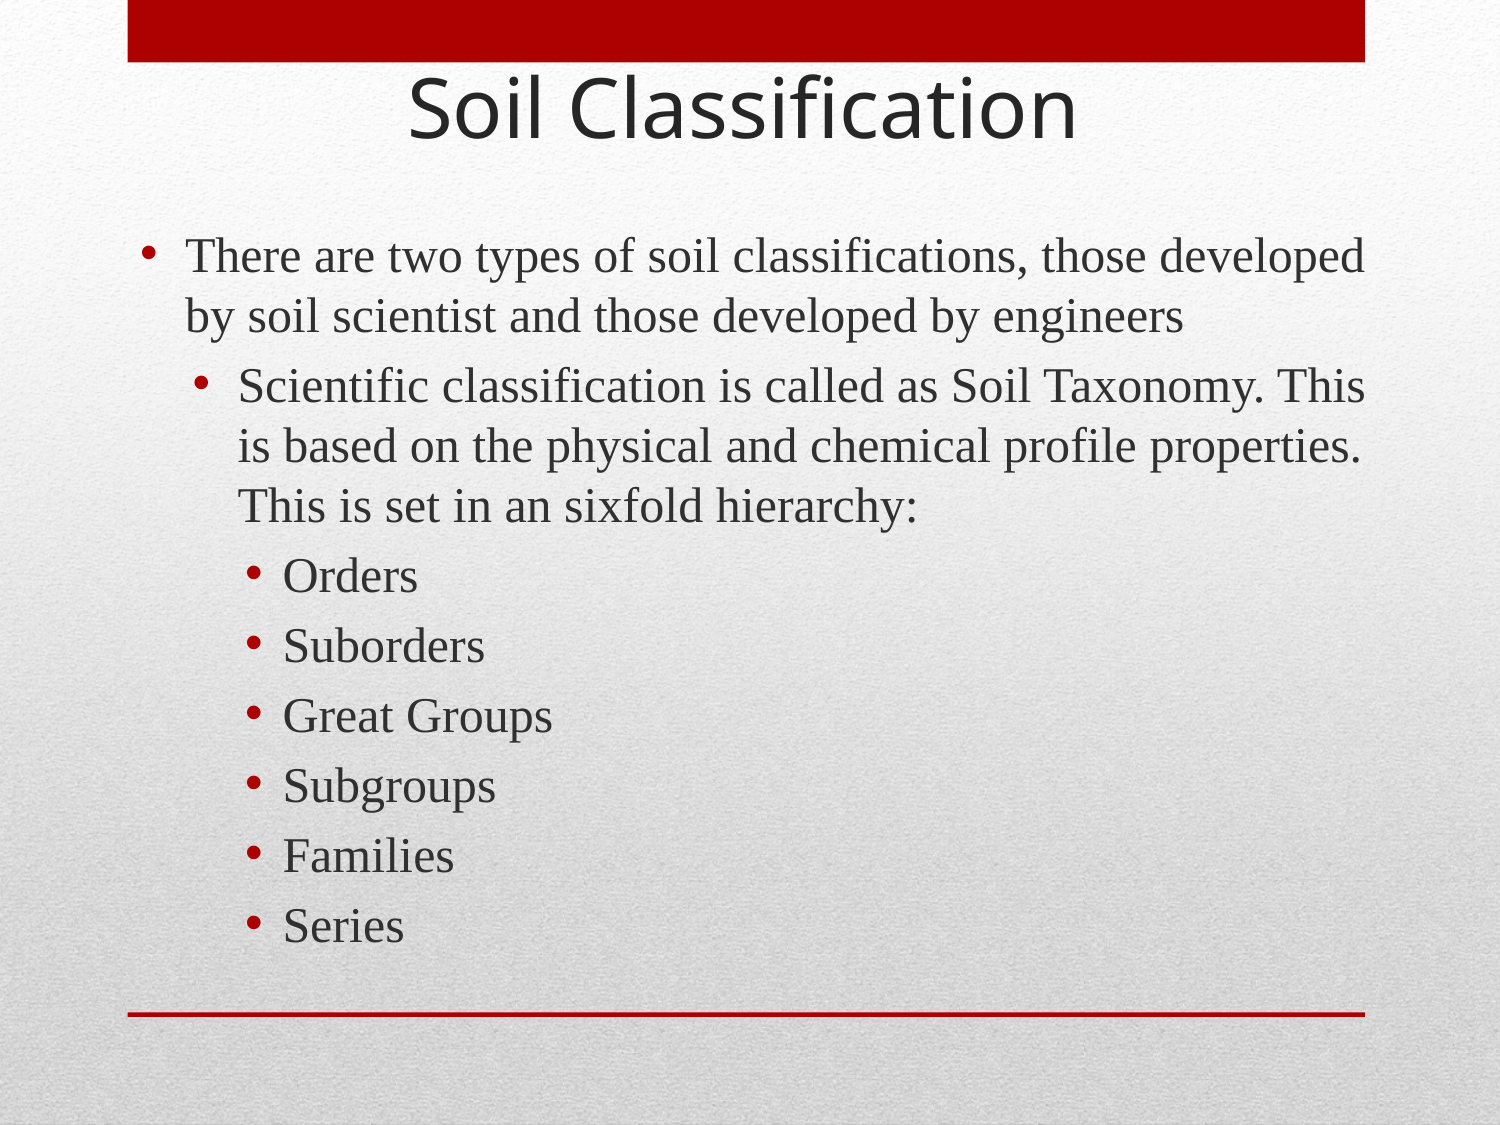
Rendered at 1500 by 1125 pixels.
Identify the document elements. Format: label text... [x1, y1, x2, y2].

list There are two types of soil classifications, those developed by soil scientist and those developed by engineers Scientific classification is called as Soil Taxonomy. This is based on the physical and chemical profile properties. This is set in an sixfold hierarchy: Orders Suborders Great Groups Subgroups Families Series [125, 162, 1400, 1013]
title Soil Classification [174, 24, 1313, 162]
